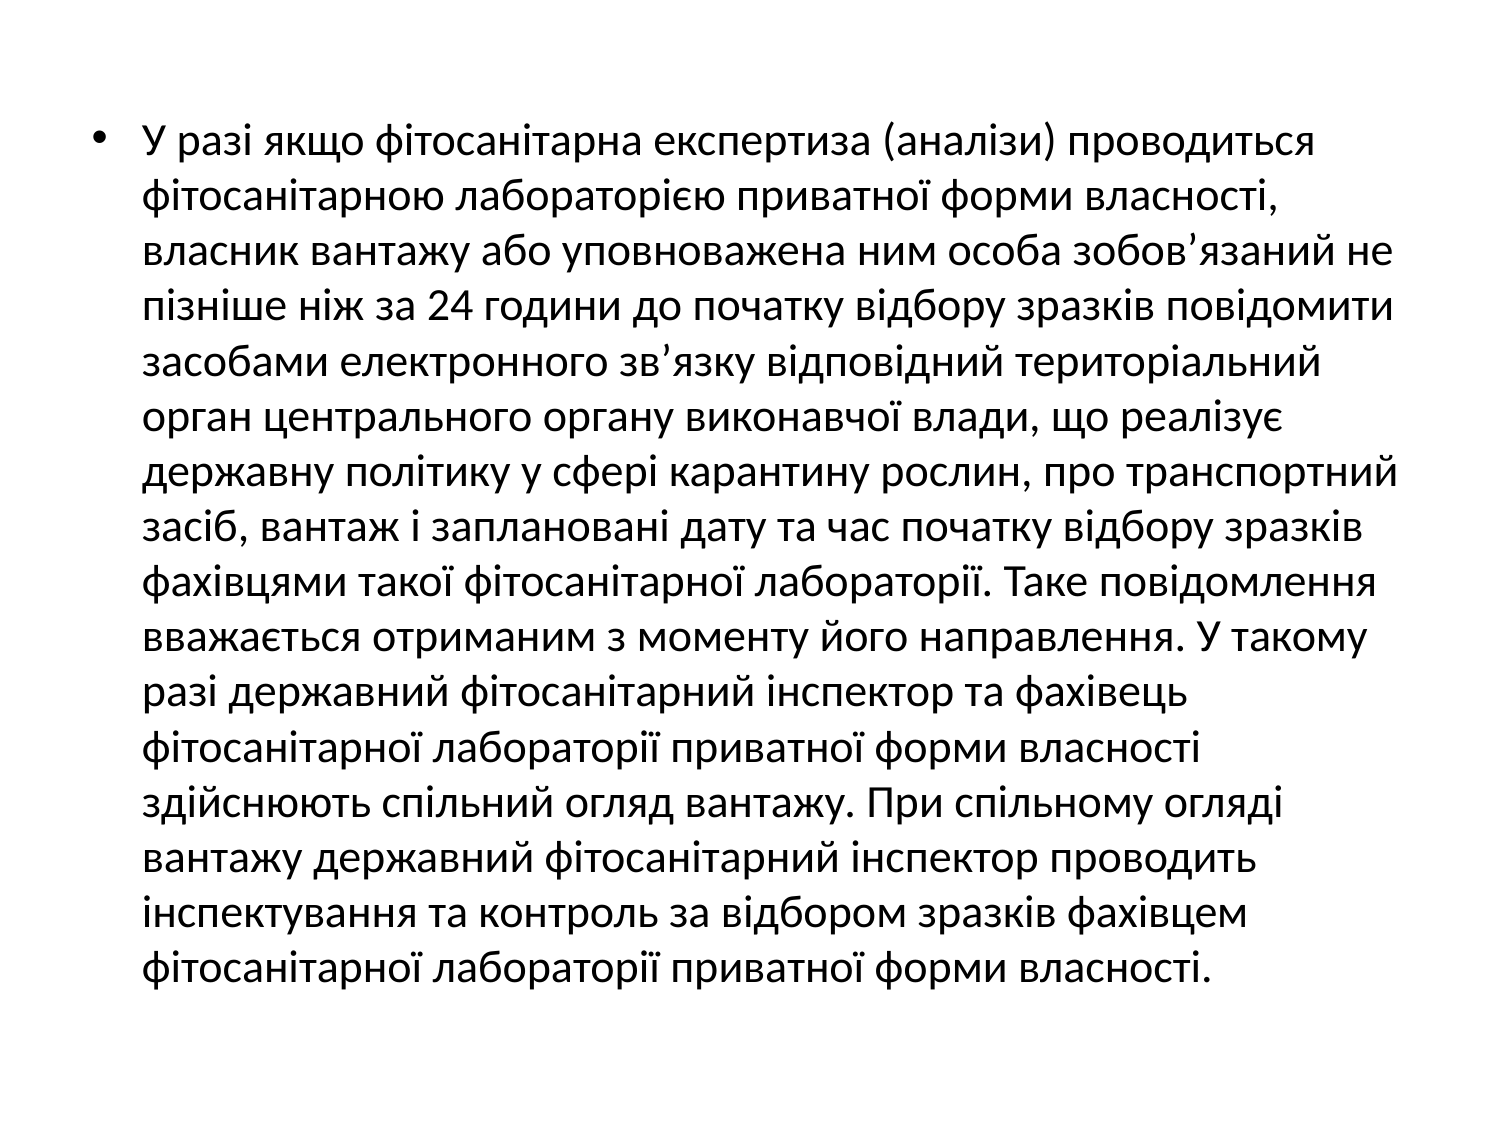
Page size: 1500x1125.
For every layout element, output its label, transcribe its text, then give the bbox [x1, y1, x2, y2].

list У разі якщо фітосанітарна експертиза (аналізи) проводиться фітосанітарною лабораторією приватної форми власності, власник вантажу або уповноважена ним особа зобов’язаний не пізніше ніж за 24 години до початку відбору зразків повідомити засобами електронного зв’язку відповідний територіальний орган центрального органу виконавчої влади, що реалізує державну політику у сфері карантину рослин, про транспортний засіб, вантаж і заплановані дату та час початку відбору зразків фахівцями такої фітосанітарної лабораторії. Таке повідомлення вважається отриманим з моменту його направлення. У такому разі державний фітосанітарний інспектор та фахівець фітосанітарної лабораторії приватної форми власності здійснюють спільний огляд вантажу. При спільному огляді вантажу державний фітосанітарний інспектор проводить інспектування та контроль за відбором зразків фахівцем фітосанітарної лабораторії приватної форми власності. [76, 101, 1427, 1024]
